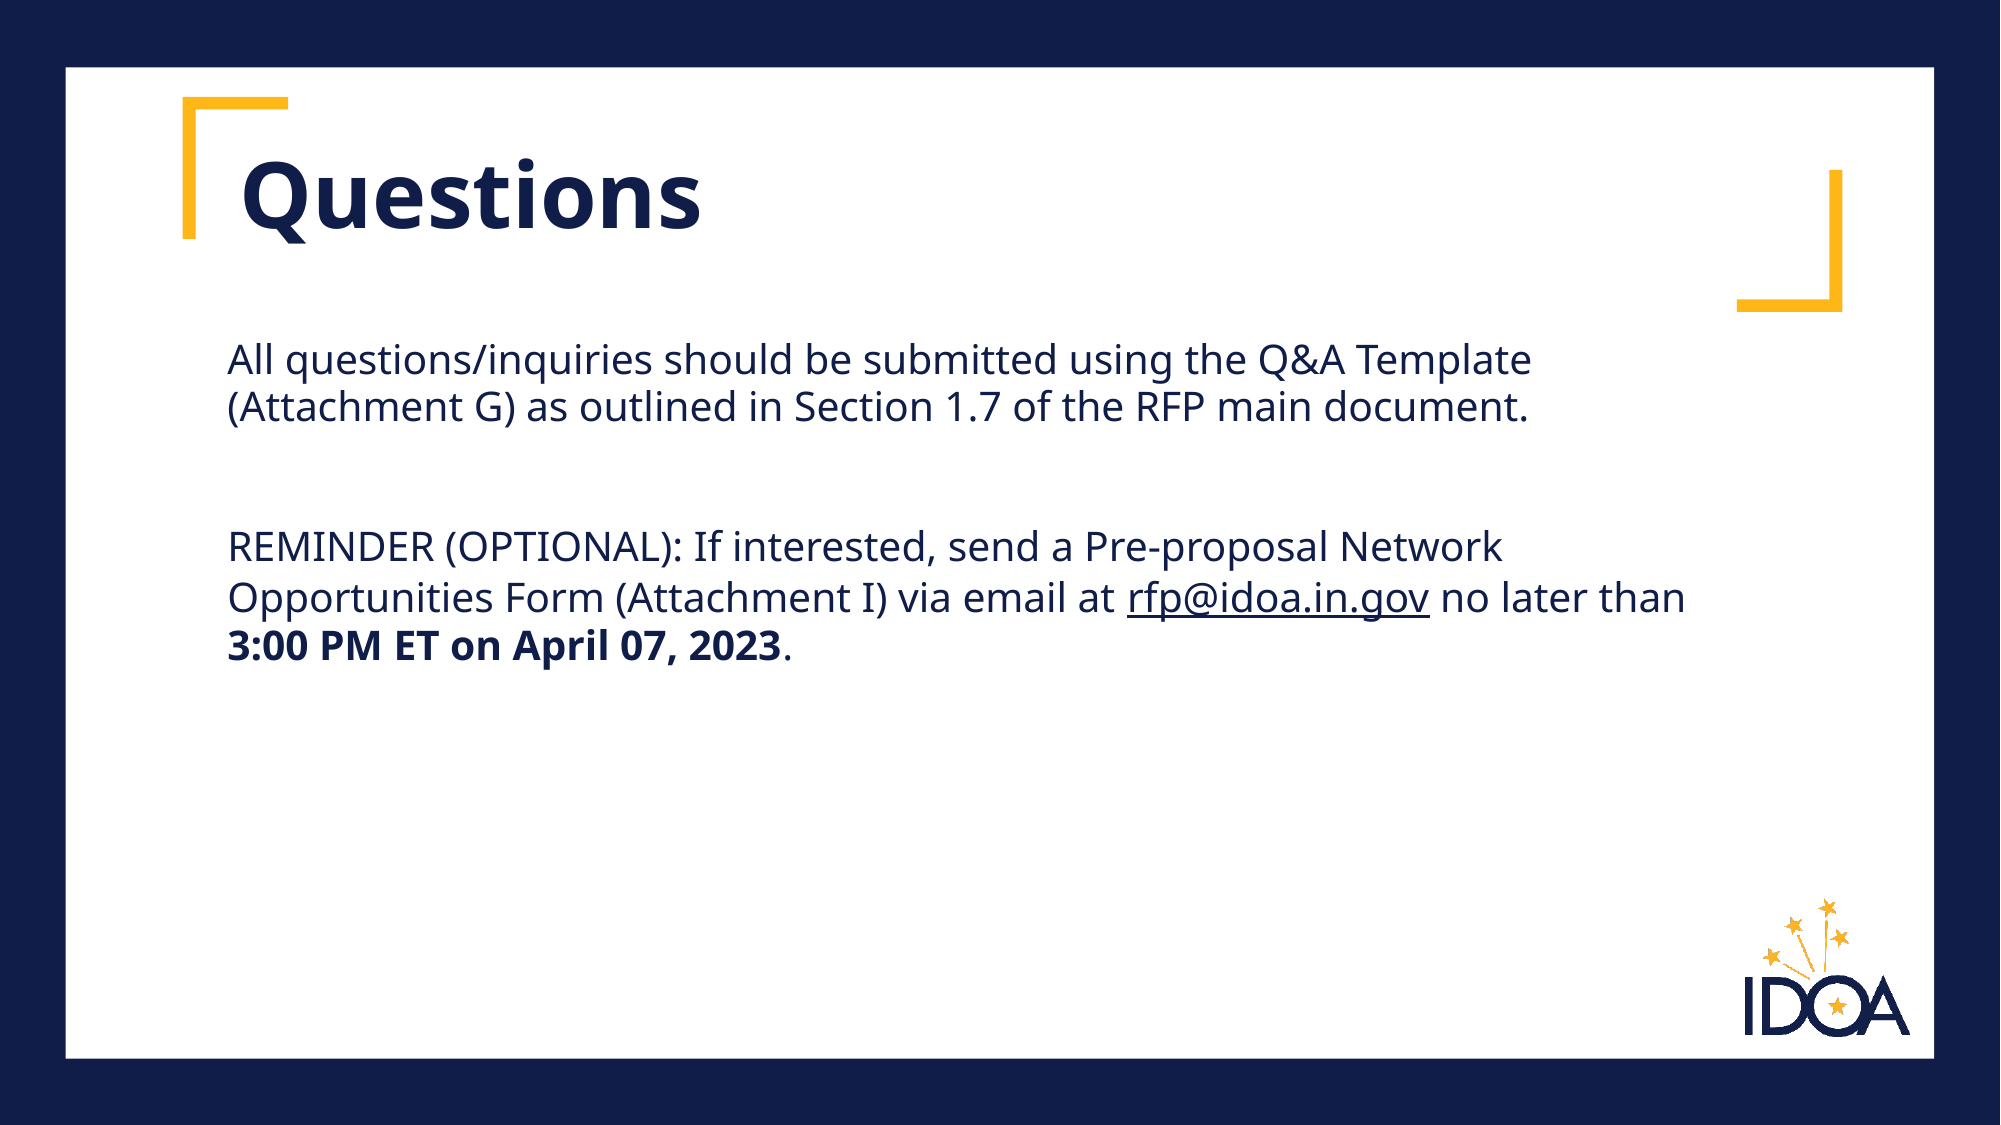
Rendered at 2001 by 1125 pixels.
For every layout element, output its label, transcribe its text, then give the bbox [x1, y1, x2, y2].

picture [1702, 857, 1959, 1114]
title Questions [225, 142, 1800, 279]
list All questions/inquiries should be submitted using the Q&A Template (Attachment G) as outlined in Section 1.7 of the RFP main document. REMINDER (OPTIONAL): If interested, send a Pre-proposal Network Opportunities Form (Attachment I) via email at rfp@idoa.in.gov no later than 3:00 PM ET on April 07, 2023. [212, 330, 1788, 678]
